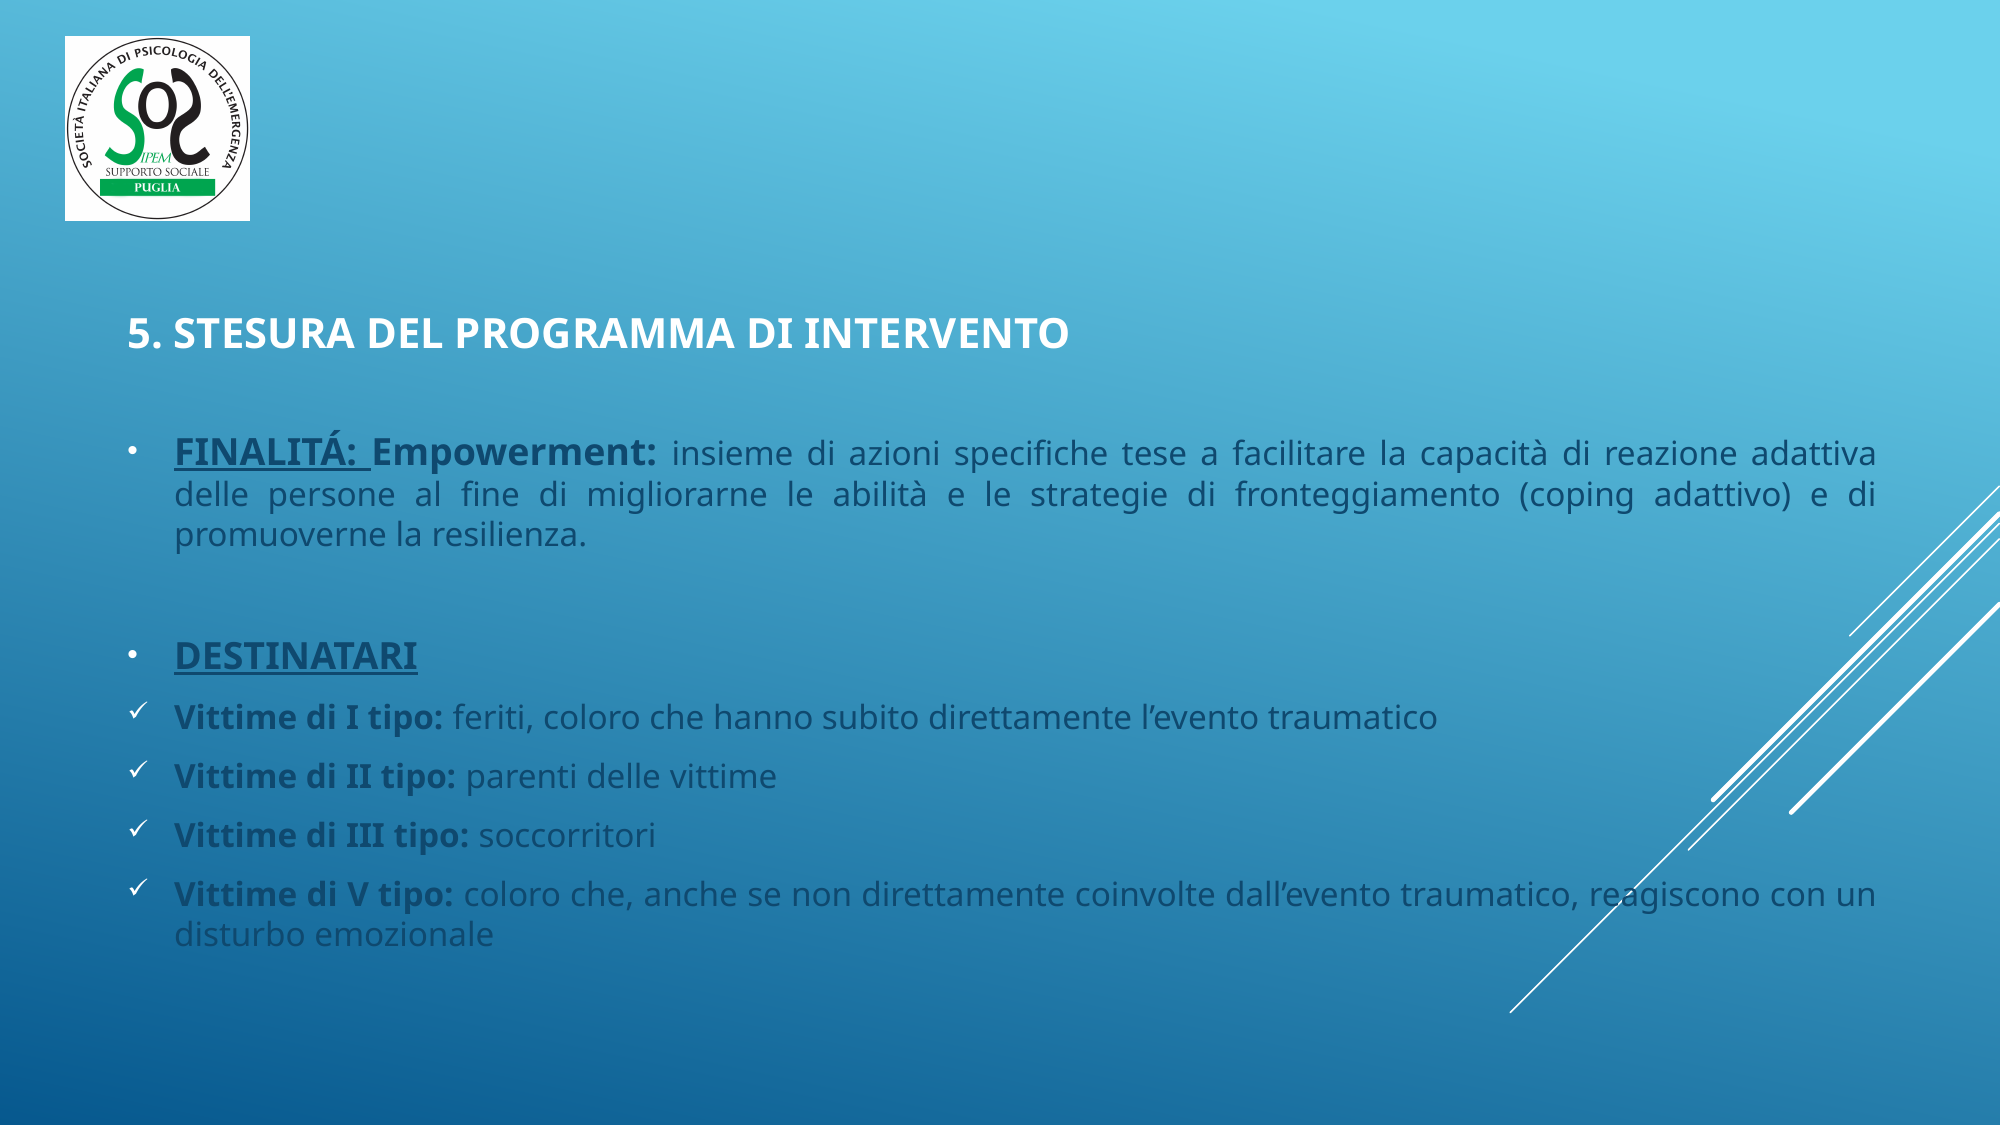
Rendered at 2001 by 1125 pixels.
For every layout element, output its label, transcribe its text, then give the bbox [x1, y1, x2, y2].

list FINALITÁ: Empowerment: insieme di azioni specifiche tese a facilitare la capacità di reazione adattiva delle persone al fine di migliorarne le abilità e le strategie di fronteggiamento (coping adattivo) e di promuoverne la resilienza. DESTINATARI Vittime di I tipo: feriti, coloro che hanno subito direttamente l’evento traumatico Vittime di II tipo: parenti delle vittime Vittime di III tipo: soccorritori Vittime di V tipo: coloro che, anche se non direttamente coinvolte dall’evento traumatico, reagiscono con un disturbo emozionale [112, 420, 1895, 1046]
title 5. Stesura del programma di intervento [112, 260, 2000, 365]
picture [65, 35, 250, 221]
